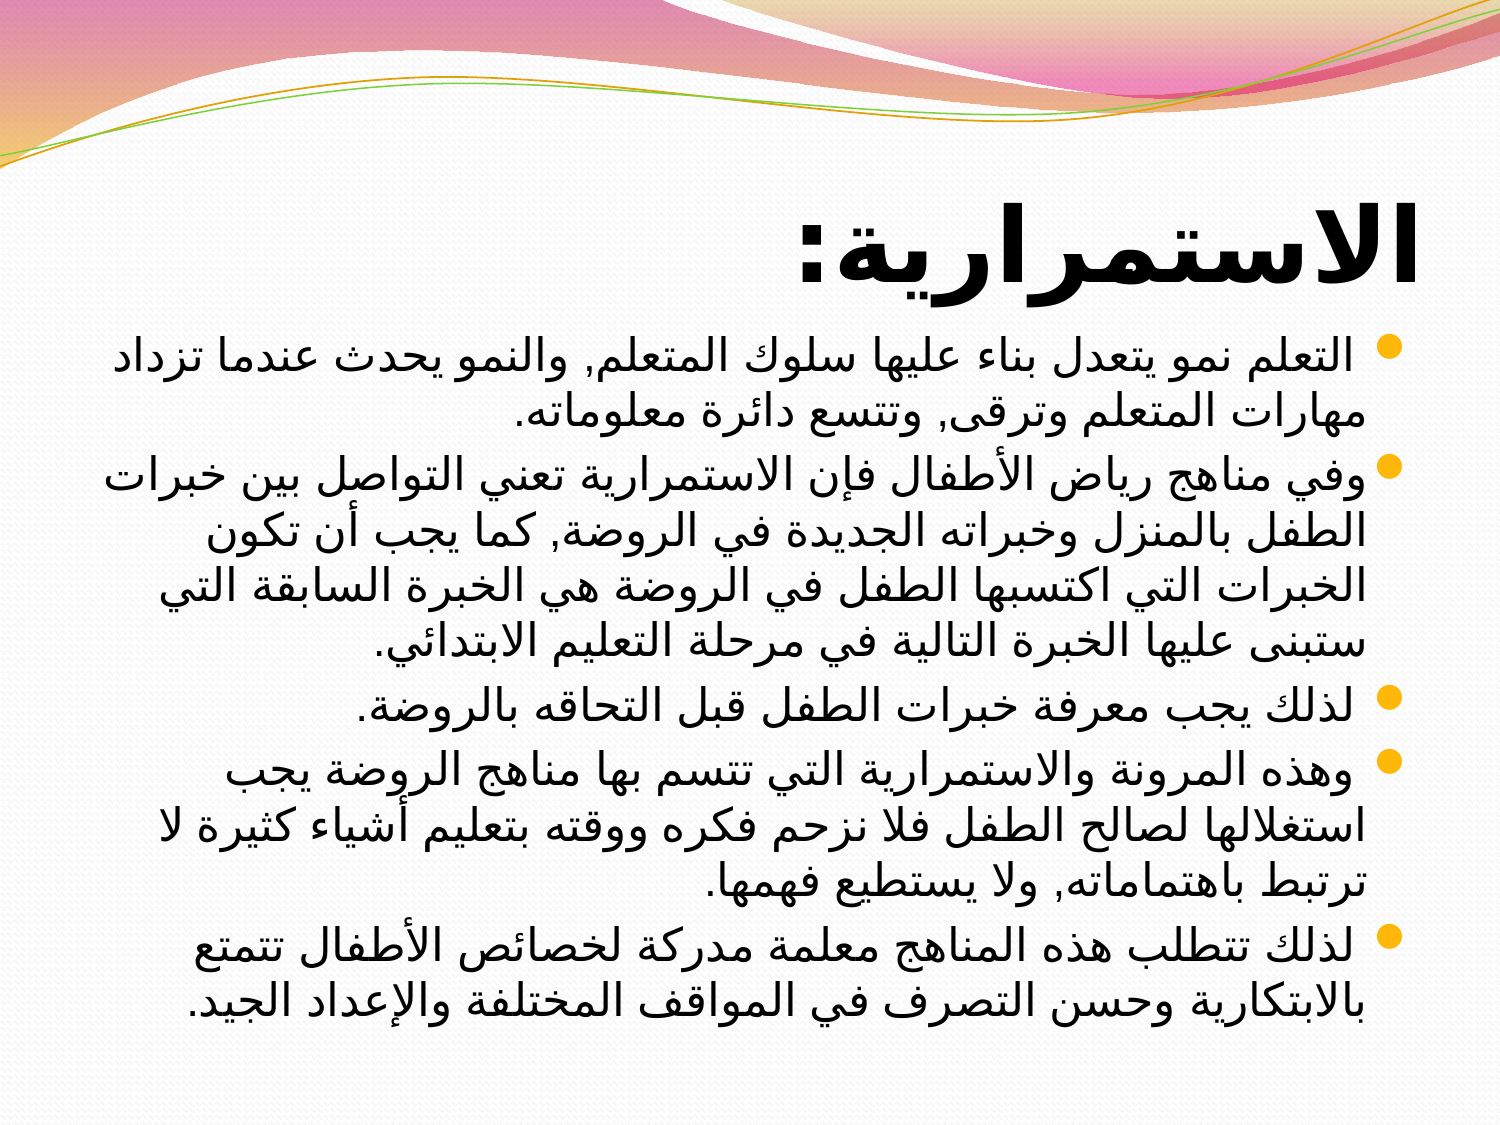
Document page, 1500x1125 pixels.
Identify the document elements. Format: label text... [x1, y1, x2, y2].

title الاستمرارية: [74, 115, 1426, 304]
list التعلم نمو يتعدل بناء عليها سلوك المتعلم, والنمو يحدث عندما تزداد مهارات المتعلم وترقى, وتتسع دائرة معلوماته. وفي مناهج رياض الأطفال فإن الاستمرارية تعني التواصل بين خبرات الطفل بالمنزل وخبراته الجديدة في الروضة, كما يجب أن تكون الخبرات التي اكتسبها الطفل في الروضة هي الخبرة السابقة التي ستبنى عليها الخبرة التالية في مرحلة التعليم الابتدائي. لذلك يجب معرفة خبرات الطفل قبل التحاقه بالروضة. وهذه المرونة والاستمرارية التي تتسم بها مناهج الروضة يجب استغلالها لصالح الطفل فلا نزحم فكره ووقته بتعليم أشياء كثيرة لا ترتبط باهتماماته, ولا يستطيع فهمها. لذلك تتطلب هذه المناهج معلمة مدركة لخصائص الأطفال تتمتع بالابتكارية وحسن التصرف في المواقف المختلفة والإعداد الجيد. [74, 317, 1426, 1038]
